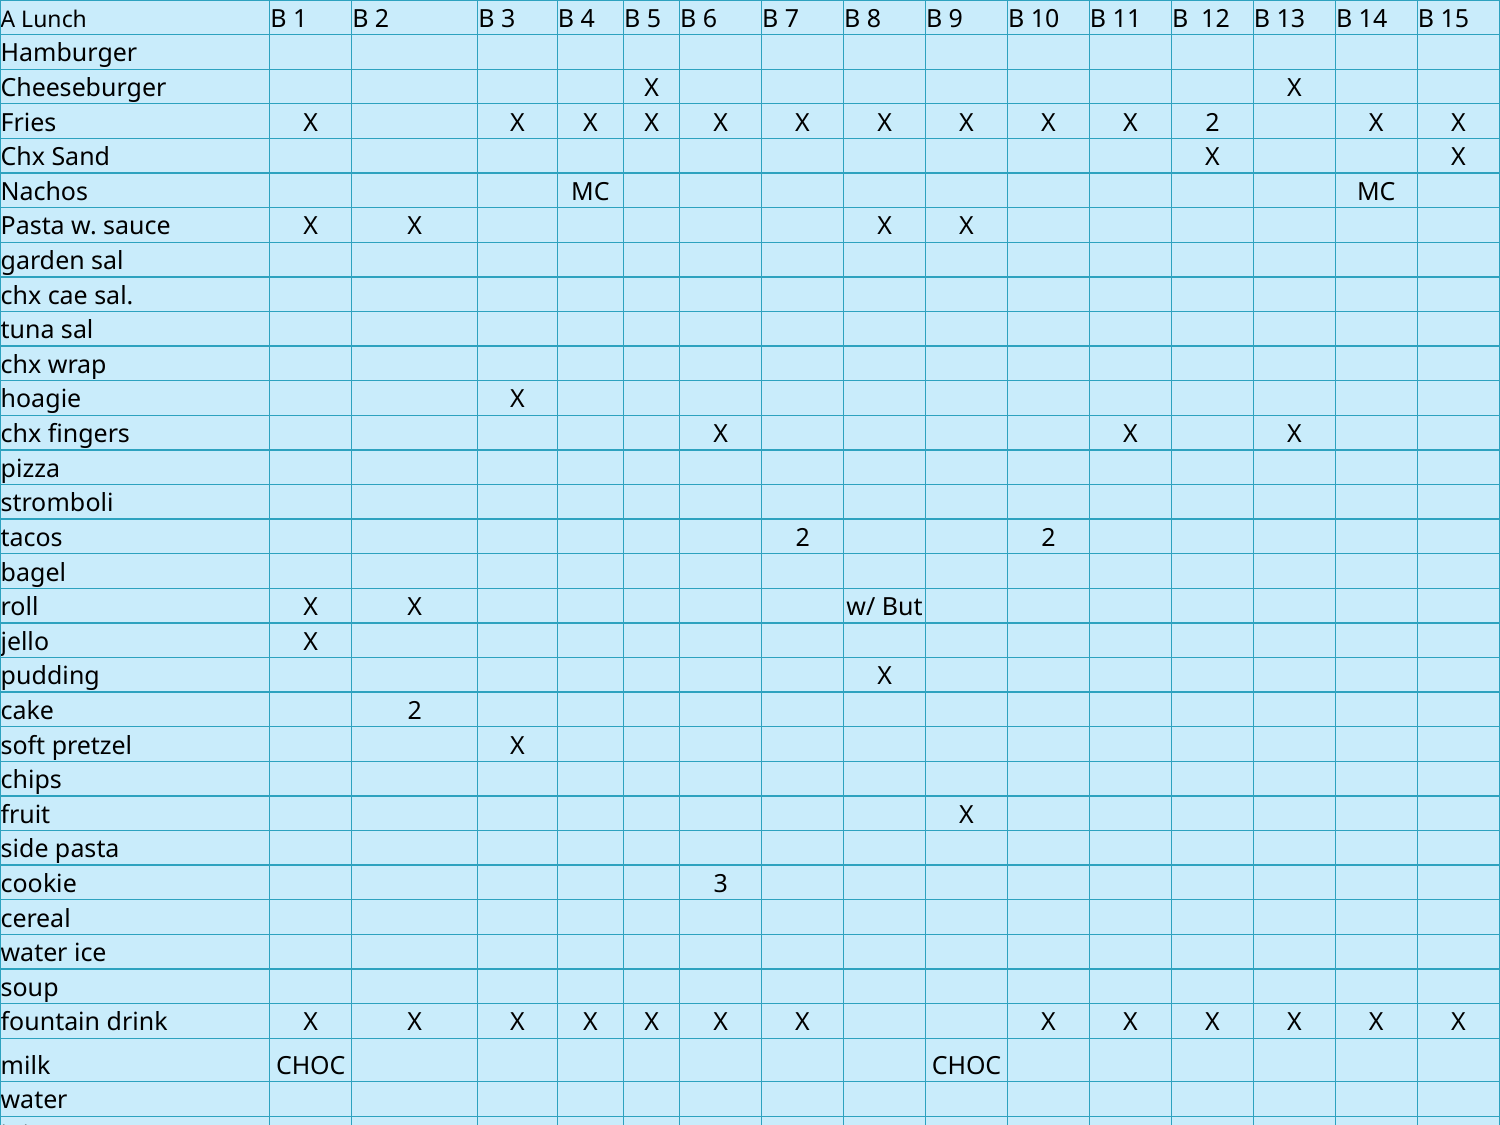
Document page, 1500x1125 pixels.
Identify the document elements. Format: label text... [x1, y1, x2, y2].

table_cell [1172, 416, 1253, 449]
table_header B 9 [926, 1, 1007, 34]
table_cell [558, 762, 623, 795]
table_cell hoagie [1, 381, 269, 415]
table_cell [844, 935, 925, 968]
table_cell [680, 762, 761, 795]
table_cell X [558, 1004, 623, 1038]
table_cell [1090, 693, 1171, 726]
table_cell [762, 1039, 843, 1081]
table_cell [270, 243, 351, 276]
table_cell [1172, 935, 1253, 968]
table_cell X [270, 1004, 351, 1038]
table_cell [1336, 970, 1417, 1003]
table_cell [1254, 208, 1335, 242]
table_cell [1254, 797, 1335, 830]
table_cell [1008, 208, 1089, 242]
table_cell [844, 1039, 925, 1081]
table_cell [680, 658, 761, 691]
table_cell [558, 1082, 623, 1116]
table_cell [478, 139, 557, 172]
table_cell [624, 866, 679, 899]
table_cell X [1418, 1004, 1499, 1038]
table_cell [680, 935, 761, 968]
table_cell [844, 900, 925, 934]
table_cell [270, 35, 351, 69]
table_cell [352, 485, 477, 518]
table_cell [1008, 624, 1089, 657]
table_cell [1172, 727, 1253, 761]
table_cell [352, 381, 477, 415]
table_cell X [478, 1004, 557, 1038]
table_cell [680, 347, 761, 380]
table_cell [762, 900, 843, 934]
table_cell [844, 727, 925, 761]
table_cell 3 [680, 866, 761, 899]
table_cell [1090, 70, 1171, 103]
table_cell [1418, 693, 1499, 726]
table_header B 4 [558, 1, 623, 34]
table_cell [270, 278, 351, 311]
table_cell [1418, 831, 1499, 864]
table_cell [1336, 347, 1417, 380]
table_cell [1336, 831, 1417, 864]
table_cell X [1090, 416, 1171, 449]
table_cell [352, 831, 477, 864]
table_cell [844, 416, 925, 449]
table_header B 13 [1254, 1, 1335, 34]
table_cell [352, 278, 477, 311]
table_cell [352, 900, 477, 934]
table_cell [1172, 1039, 1253, 1081]
table_cell [352, 104, 477, 138]
table_cell [1172, 1082, 1253, 1116]
table_cell fruit [1, 797, 269, 830]
table_cell [1336, 1082, 1417, 1116]
table_cell 2 [1172, 104, 1253, 138]
table_cell [1090, 278, 1171, 311]
table_cell [1336, 797, 1417, 830]
table_cell [926, 1004, 1007, 1038]
table_cell X [270, 208, 351, 242]
table_cell [680, 243, 761, 276]
table_cell [478, 762, 557, 795]
table_header B 5 [624, 1, 679, 34]
table_cell X [352, 589, 477, 622]
table_cell [1336, 935, 1417, 968]
table_cell [1172, 900, 1253, 934]
table_cell [478, 1082, 557, 1116]
table_cell [1254, 727, 1335, 761]
table_cell [558, 554, 623, 588]
table_cell [352, 797, 477, 830]
table_cell [270, 935, 351, 968]
table_cell [762, 727, 843, 761]
table_cell [1090, 797, 1171, 830]
table_cell [680, 485, 761, 518]
table_cell [844, 1117, 925, 1125]
table_header B 8 [844, 1, 925, 34]
table_cell Cheeseburger [1, 70, 269, 103]
table_cell [1090, 139, 1171, 172]
table_cell [478, 554, 557, 588]
table_cell [1418, 70, 1499, 103]
table_cell [478, 520, 557, 553]
table_cell [1008, 35, 1089, 69]
table_cell [1336, 35, 1417, 69]
table_cell [558, 727, 623, 761]
table_cell [844, 485, 925, 518]
table_cell [624, 243, 679, 276]
table_cell X [1172, 1004, 1253, 1038]
table_cell w/ But [844, 589, 925, 622]
table_cell [1008, 762, 1089, 795]
table_cell [680, 727, 761, 761]
table_cell X [1008, 1004, 1089, 1038]
table_cell [1336, 762, 1417, 795]
table_cell X [844, 208, 925, 242]
table_cell [624, 347, 679, 380]
table_cell [1418, 451, 1499, 484]
table_cell [1172, 658, 1253, 691]
table_header B 10 [1008, 1, 1089, 34]
table_cell [762, 243, 843, 276]
table_cell [270, 970, 351, 1003]
table_cell [1172, 866, 1253, 899]
table_cell [680, 381, 761, 415]
table_cell [844, 797, 925, 830]
table_cell [680, 1117, 761, 1125]
table_cell [624, 520, 679, 553]
table_cell soft pretzel [1, 727, 269, 761]
table_cell [1418, 278, 1499, 311]
table_cell X [926, 797, 1007, 830]
table_cell [680, 831, 761, 864]
table_cell X [680, 1004, 761, 1038]
table_cell X [1254, 70, 1335, 103]
table_cell [478, 866, 557, 899]
table_cell [680, 70, 761, 103]
table_cell [926, 347, 1007, 380]
table_cell [270, 554, 351, 588]
table_cell [1254, 900, 1335, 934]
table_cell [1418, 208, 1499, 242]
table_cell [1336, 381, 1417, 415]
table_cell [270, 70, 351, 103]
table_cell Chx Sand [1, 139, 269, 172]
table_cell [680, 589, 761, 622]
table_cell juice [1, 1117, 269, 1125]
table_cell X [270, 624, 351, 657]
table_cell [1090, 381, 1171, 415]
table_header B 12 [1172, 1, 1253, 34]
table_cell [558, 347, 623, 380]
table_cell [844, 347, 925, 380]
table_header B 7 [762, 1, 843, 34]
table_cell [270, 866, 351, 899]
table_cell [270, 900, 351, 934]
table_cell [1008, 139, 1089, 172]
table_cell [1336, 485, 1417, 518]
table_cell [352, 727, 477, 761]
table_cell X [1090, 104, 1171, 138]
table_cell [478, 658, 557, 691]
table_cell [1254, 485, 1335, 518]
table_cell Pasta w. sauce [1, 208, 269, 242]
table_cell X [624, 1004, 679, 1038]
table_cell [270, 312, 351, 345]
table_cell [270, 485, 351, 518]
table_cell [926, 624, 1007, 657]
table_cell [844, 70, 925, 103]
table_cell [1254, 693, 1335, 726]
table_cell [762, 935, 843, 968]
table_cell [1254, 381, 1335, 415]
table_cell X [1336, 1004, 1417, 1038]
table_cell [1090, 208, 1171, 242]
table_cell [680, 520, 761, 553]
table_cell X [926, 104, 1007, 138]
table_cell [1008, 174, 1089, 207]
table_cell [624, 485, 679, 518]
table_cell [352, 70, 477, 103]
table_cell [762, 1082, 843, 1116]
table_cell [558, 866, 623, 899]
table_cell [844, 278, 925, 311]
table_cell [352, 243, 477, 276]
table_cell [1336, 658, 1417, 691]
table_cell [762, 174, 843, 207]
table_cell [1008, 451, 1089, 484]
table_cell [926, 693, 1007, 726]
table_cell [1254, 554, 1335, 588]
table_cell [1418, 624, 1499, 657]
table_cell [762, 208, 843, 242]
table_cell X [624, 104, 679, 138]
table_cell [1336, 451, 1417, 484]
table_cell [1418, 1039, 1499, 1081]
table_cell [1336, 1117, 1417, 1125]
table_cell [1254, 347, 1335, 380]
table_cell [1172, 520, 1253, 553]
table_cell [680, 693, 761, 726]
table_cell [478, 935, 557, 968]
table_cell water [1, 1082, 269, 1116]
table_cell [1172, 1117, 1253, 1125]
table_cell [270, 1082, 351, 1116]
table_cell [352, 970, 477, 1003]
table_cell [844, 970, 925, 1003]
table_cell [762, 278, 843, 311]
table_cell [844, 624, 925, 657]
table_cell [1254, 589, 1335, 622]
table_cell [1090, 174, 1171, 207]
table_cell [844, 451, 925, 484]
table_cell [1254, 1039, 1335, 1081]
table_header B 14 [1336, 1, 1417, 34]
table_cell X [844, 658, 925, 691]
table_cell [1418, 970, 1499, 1003]
table_cell [558, 416, 623, 449]
table_cell X [478, 727, 557, 761]
table_cell [1008, 381, 1089, 415]
table_cell [1254, 174, 1335, 207]
table_cell [558, 312, 623, 345]
table_cell [478, 1117, 557, 1125]
table_cell [680, 278, 761, 311]
table_cell X [352, 1004, 477, 1038]
table_cell [624, 416, 679, 449]
table_cell [270, 727, 351, 761]
table_cell [1254, 831, 1335, 864]
table_cell [558, 520, 623, 553]
table_cell [1172, 381, 1253, 415]
table_cell [762, 970, 843, 1003]
table_cell [762, 658, 843, 691]
table_cell [762, 70, 843, 103]
table_header A Lunch [1, 1, 269, 34]
table_cell [762, 589, 843, 622]
table_cell [270, 451, 351, 484]
table_cell [478, 35, 557, 69]
table_cell [1090, 347, 1171, 380]
table_cell [1090, 624, 1171, 657]
table_cell X [1254, 1004, 1335, 1038]
table_cell [270, 797, 351, 830]
table_cell 2 [1008, 520, 1089, 553]
table_cell [1008, 831, 1089, 864]
table_cell [680, 970, 761, 1003]
table_cell [680, 900, 761, 934]
table_cell [680, 139, 761, 172]
table_cell tacos [1, 520, 269, 553]
table_cell cake [1, 693, 269, 726]
table_cell [1172, 485, 1253, 518]
table_cell [1090, 831, 1171, 864]
table_cell [1336, 693, 1417, 726]
table_cell [352, 935, 477, 968]
table_cell [1336, 208, 1417, 242]
table_cell [1336, 727, 1417, 761]
table_cell [1090, 727, 1171, 761]
table_cell [270, 381, 351, 415]
table_cell CHOC [270, 1039, 351, 1081]
table_cell [762, 797, 843, 830]
table_cell [1172, 243, 1253, 276]
table_cell [926, 866, 1007, 899]
table_cell [1418, 1117, 1499, 1125]
table_cell [1418, 797, 1499, 830]
table_cell [352, 139, 477, 172]
table_cell [1254, 624, 1335, 657]
table_cell [1254, 104, 1335, 138]
table_cell [558, 485, 623, 518]
table_cell [1254, 935, 1335, 968]
table_cell [1008, 312, 1089, 345]
table_cell [680, 312, 761, 345]
table_cell [1090, 866, 1171, 899]
table_cell [1418, 485, 1499, 518]
table_cell X [762, 1004, 843, 1038]
table_cell [762, 416, 843, 449]
table_cell [844, 520, 925, 553]
table_cell [844, 381, 925, 415]
table_cell [478, 970, 557, 1003]
table_cell [270, 416, 351, 449]
table_cell [352, 762, 477, 795]
table_cell [558, 278, 623, 311]
table_cell [1418, 658, 1499, 691]
table_cell [762, 1117, 843, 1125]
table_cell [352, 520, 477, 553]
table_cell [1172, 278, 1253, 311]
table_cell [1418, 935, 1499, 968]
table_cell [1418, 174, 1499, 207]
table_cell [1418, 554, 1499, 588]
table_cell [352, 1039, 477, 1081]
table_cell [762, 831, 843, 864]
table_cell X [844, 104, 925, 138]
table_cell [1008, 1082, 1089, 1116]
table_cell [270, 658, 351, 691]
table_cell [680, 554, 761, 588]
table_cell [926, 900, 1007, 934]
table_cell [926, 658, 1007, 691]
table_cell [624, 312, 679, 345]
table_cell [558, 589, 623, 622]
table_cell [270, 1117, 351, 1125]
table_cell [926, 70, 1007, 103]
table_cell X [1172, 139, 1253, 172]
table_cell tuna sal [1, 312, 269, 345]
table_header B 1 [270, 1, 351, 34]
table_cell MC [1336, 174, 1417, 207]
table_cell [1418, 520, 1499, 553]
table_cell [926, 312, 1007, 345]
table_cell X [478, 381, 557, 415]
table_cell [1172, 693, 1253, 726]
table_cell [762, 485, 843, 518]
table_cell [624, 831, 679, 864]
table_cell [844, 762, 925, 795]
table_cell [844, 1004, 925, 1038]
table_cell [624, 208, 679, 242]
table_cell [1090, 658, 1171, 691]
table_cell [558, 1117, 623, 1125]
table_cell [1254, 970, 1335, 1003]
table_cell X [1336, 104, 1417, 138]
table_cell [680, 1082, 761, 1116]
table_cell [1172, 35, 1253, 69]
table_cell water ice [1, 935, 269, 968]
table_cell [624, 35, 679, 69]
table_cell X [270, 104, 351, 138]
table_cell [478, 278, 557, 311]
table_cell [1254, 1117, 1335, 1125]
table_cell [1418, 762, 1499, 795]
table_cell [1090, 243, 1171, 276]
table_cell [624, 139, 679, 172]
table_cell [1336, 1039, 1417, 1081]
table_cell [762, 381, 843, 415]
table_cell [558, 970, 623, 1003]
table_cell [680, 451, 761, 484]
table_cell [1418, 35, 1499, 69]
table_header B 3 [478, 1, 557, 34]
table_cell [1336, 520, 1417, 553]
table_cell [352, 347, 477, 380]
table_cell [1336, 554, 1417, 588]
table_cell [624, 935, 679, 968]
table_cell [270, 139, 351, 172]
table_cell [624, 1082, 679, 1116]
table_cell [1254, 866, 1335, 899]
table_cell [624, 451, 679, 484]
table_cell [624, 727, 679, 761]
table_cell [270, 174, 351, 207]
table_cell [1418, 381, 1499, 415]
table_cell [1172, 208, 1253, 242]
table_cell [270, 762, 351, 795]
table_cell [926, 935, 1007, 968]
table_cell [624, 762, 679, 795]
table_cell [1008, 554, 1089, 588]
table_cell [1090, 589, 1171, 622]
table_cell [844, 139, 925, 172]
table_cell [352, 658, 477, 691]
table_cell [1090, 451, 1171, 484]
table_cell [1008, 1117, 1089, 1125]
table_cell [1008, 970, 1089, 1003]
table_cell [352, 554, 477, 588]
table_cell [680, 35, 761, 69]
table_cell [926, 1082, 1007, 1116]
table_cell [624, 381, 679, 415]
table_cell [1172, 589, 1253, 622]
table_cell [352, 1117, 477, 1125]
table_cell [1008, 243, 1089, 276]
table_cell [926, 451, 1007, 484]
table_cell [1090, 485, 1171, 518]
table_cell [680, 174, 761, 207]
table_cell [926, 174, 1007, 207]
table_cell [1090, 312, 1171, 345]
table_cell [1254, 1082, 1335, 1116]
table_header B 2 [352, 1, 477, 34]
table_cell [478, 693, 557, 726]
table_cell [558, 451, 623, 484]
table_cell [558, 243, 623, 276]
table_cell [926, 35, 1007, 69]
table_cell X [478, 104, 557, 138]
table_cell [1090, 762, 1171, 795]
table_cell [762, 866, 843, 899]
table_cell [844, 693, 925, 726]
table_cell [1336, 624, 1417, 657]
table_cell [478, 589, 557, 622]
table_cell [680, 1039, 761, 1081]
table_cell X [680, 416, 761, 449]
table_cell [352, 416, 477, 449]
table_cell [1008, 797, 1089, 830]
table_cell [1336, 312, 1417, 345]
table_cell [1336, 278, 1417, 311]
table_cell [478, 797, 557, 830]
table_cell roll [1, 589, 269, 622]
table_cell [1254, 139, 1335, 172]
table_cell [1090, 1117, 1171, 1125]
table_cell [926, 381, 1007, 415]
table_cell [1254, 312, 1335, 345]
table_cell [1418, 727, 1499, 761]
table_cell [1336, 900, 1417, 934]
table_cell [1418, 312, 1499, 345]
table_cell [624, 624, 679, 657]
table_cell [558, 797, 623, 830]
table_cell [558, 208, 623, 242]
table_cell X [680, 104, 761, 138]
table_cell [624, 278, 679, 311]
table_cell [558, 139, 623, 172]
table_cell soup [1, 970, 269, 1003]
table_cell [270, 831, 351, 864]
table_cell [478, 485, 557, 518]
table_cell [478, 451, 557, 484]
table_cell [478, 70, 557, 103]
table_header B 11 [1090, 1, 1171, 34]
table_cell [478, 624, 557, 657]
table_cell [1418, 347, 1499, 380]
table_cell [762, 35, 843, 69]
table_cell [1090, 1082, 1171, 1116]
table_cell [844, 831, 925, 864]
table_cell X [1254, 416, 1335, 449]
table_cell X [762, 104, 843, 138]
table_cell [558, 35, 623, 69]
table_cell [1090, 1039, 1171, 1081]
table_cell X [1418, 139, 1499, 172]
table_cell [1336, 866, 1417, 899]
table_cell [624, 1039, 679, 1081]
table_cell [1336, 416, 1417, 449]
table_cell [844, 866, 925, 899]
table_cell [762, 312, 843, 345]
table_cell [558, 70, 623, 103]
table_cell X [1418, 104, 1499, 138]
table_cell [1008, 935, 1089, 968]
table_cell [1254, 278, 1335, 311]
table_cell milk [1, 1039, 269, 1081]
table_cell CHOC [926, 1039, 1007, 1081]
table_cell 2 [352, 693, 477, 726]
table_cell [352, 174, 477, 207]
table_cell [1008, 416, 1089, 449]
table_cell jello [1, 624, 269, 657]
table_cell [1008, 727, 1089, 761]
table_cell cookie [1, 866, 269, 899]
table_cell X [926, 208, 1007, 242]
table_cell [926, 416, 1007, 449]
table_cell [558, 381, 623, 415]
table_cell [762, 139, 843, 172]
table_cell [478, 416, 557, 449]
table_cell [1254, 243, 1335, 276]
table_cell X [624, 70, 679, 103]
table_cell [558, 935, 623, 968]
table_cell [1254, 762, 1335, 795]
table_cell [558, 693, 623, 726]
table_cell [1090, 520, 1171, 553]
table_cell [1418, 866, 1499, 899]
table_cell [926, 485, 1007, 518]
table_cell [558, 831, 623, 864]
table_cell [1336, 70, 1417, 103]
table_cell [624, 658, 679, 691]
table_cell [1172, 70, 1253, 103]
table_cell cereal [1, 900, 269, 934]
table_header B 6 [680, 1, 761, 34]
table_cell [352, 1082, 477, 1116]
table_cell [624, 970, 679, 1003]
table_cell [478, 174, 557, 207]
table_cell X [1008, 104, 1089, 138]
table_cell [1172, 797, 1253, 830]
table_cell [270, 693, 351, 726]
table_cell [558, 900, 623, 934]
table_cell X [1090, 1004, 1171, 1038]
table_cell [270, 347, 351, 380]
table_cell pudding [1, 658, 269, 691]
table_cell [1008, 658, 1089, 691]
table_cell [844, 243, 925, 276]
table_cell [1336, 139, 1417, 172]
table_cell [926, 831, 1007, 864]
table_cell [1172, 174, 1253, 207]
table_header B 15 [1418, 1, 1499, 34]
table_cell MC [558, 174, 623, 207]
table_cell [1336, 589, 1417, 622]
table_cell [624, 554, 679, 588]
table_cell [1090, 935, 1171, 968]
table_cell [1090, 554, 1171, 588]
table_cell chips [1, 762, 269, 795]
table_cell [478, 900, 557, 934]
table_cell [844, 1082, 925, 1116]
table_cell [680, 797, 761, 830]
table_cell [1090, 970, 1171, 1003]
table_cell [762, 624, 843, 657]
table_cell [478, 1039, 557, 1081]
table_cell [1418, 243, 1499, 276]
table_cell chx cae sal. [1, 278, 269, 311]
table_cell [844, 35, 925, 69]
table_cell chx fingers [1, 416, 269, 449]
table_cell [478, 347, 557, 380]
table_cell [1254, 451, 1335, 484]
table_cell [1008, 278, 1089, 311]
table_cell [926, 278, 1007, 311]
table_cell [762, 451, 843, 484]
table_cell [1172, 312, 1253, 345]
table_cell [926, 554, 1007, 588]
table_cell [1418, 1082, 1499, 1116]
table_cell chx wrap [1, 347, 269, 380]
table_cell [1172, 554, 1253, 588]
table_cell [624, 174, 679, 207]
table_cell [624, 900, 679, 934]
table_cell [478, 243, 557, 276]
table_cell [1008, 1039, 1089, 1081]
table_cell [1008, 693, 1089, 726]
table_cell [1172, 762, 1253, 795]
table_cell Nachos [1, 174, 269, 207]
table_cell [926, 520, 1007, 553]
table_cell [478, 208, 557, 242]
table_cell [352, 451, 477, 484]
table_cell [1172, 451, 1253, 484]
table_cell pizza [1, 451, 269, 484]
table_cell [1254, 658, 1335, 691]
table_cell [844, 554, 925, 588]
table_cell [478, 831, 557, 864]
table_cell Hamburger [1, 35, 269, 69]
table_cell 2 [762, 520, 843, 553]
table_cell [1008, 900, 1089, 934]
table_cell [352, 866, 477, 899]
table_cell [1336, 243, 1417, 276]
table_cell [762, 347, 843, 380]
table_cell [1418, 589, 1499, 622]
table_cell [1008, 347, 1089, 380]
table_cell [1418, 416, 1499, 449]
table_cell [1172, 970, 1253, 1003]
table_cell side pasta [1, 831, 269, 864]
table_cell bagel [1, 554, 269, 588]
table_cell [762, 693, 843, 726]
table_cell [1090, 35, 1171, 69]
table_cell [1254, 35, 1335, 69]
table_cell [762, 762, 843, 795]
table_cell [624, 1117, 679, 1125]
table_cell [624, 797, 679, 830]
table_cell [558, 624, 623, 657]
table_cell [926, 762, 1007, 795]
table_cell [1172, 347, 1253, 380]
table_cell [844, 174, 925, 207]
table_cell [926, 970, 1007, 1003]
table_cell [1008, 485, 1089, 518]
table_cell X [558, 104, 623, 138]
table_cell garden sal [1, 243, 269, 276]
table_cell [558, 658, 623, 691]
table_cell X [270, 589, 351, 622]
table_cell Fries [1, 104, 269, 138]
table_cell [352, 312, 477, 345]
table_cell [1418, 900, 1499, 934]
table_cell [352, 624, 477, 657]
table_cell [926, 727, 1007, 761]
table_cell [1008, 589, 1089, 622]
table_cell [680, 208, 761, 242]
table_cell [926, 1117, 1007, 1125]
table_cell [270, 520, 351, 553]
table_cell [844, 312, 925, 345]
table_cell fountain drink [1, 1004, 269, 1038]
table_cell [1008, 70, 1089, 103]
table_cell [1008, 866, 1089, 899]
table_cell [1254, 520, 1335, 553]
table_cell [558, 1039, 623, 1081]
table_cell [926, 139, 1007, 172]
table_cell [1172, 624, 1253, 657]
table_cell X [352, 208, 477, 242]
table_cell [680, 624, 761, 657]
table_cell [926, 589, 1007, 622]
table_cell [1172, 831, 1253, 864]
table_cell [624, 693, 679, 726]
table_cell [624, 589, 679, 622]
table_cell [762, 554, 843, 588]
table_cell [478, 312, 557, 345]
table_cell [1090, 900, 1171, 934]
table_cell [926, 243, 1007, 276]
table_cell stromboli [1, 485, 269, 518]
table_cell [352, 35, 477, 69]
